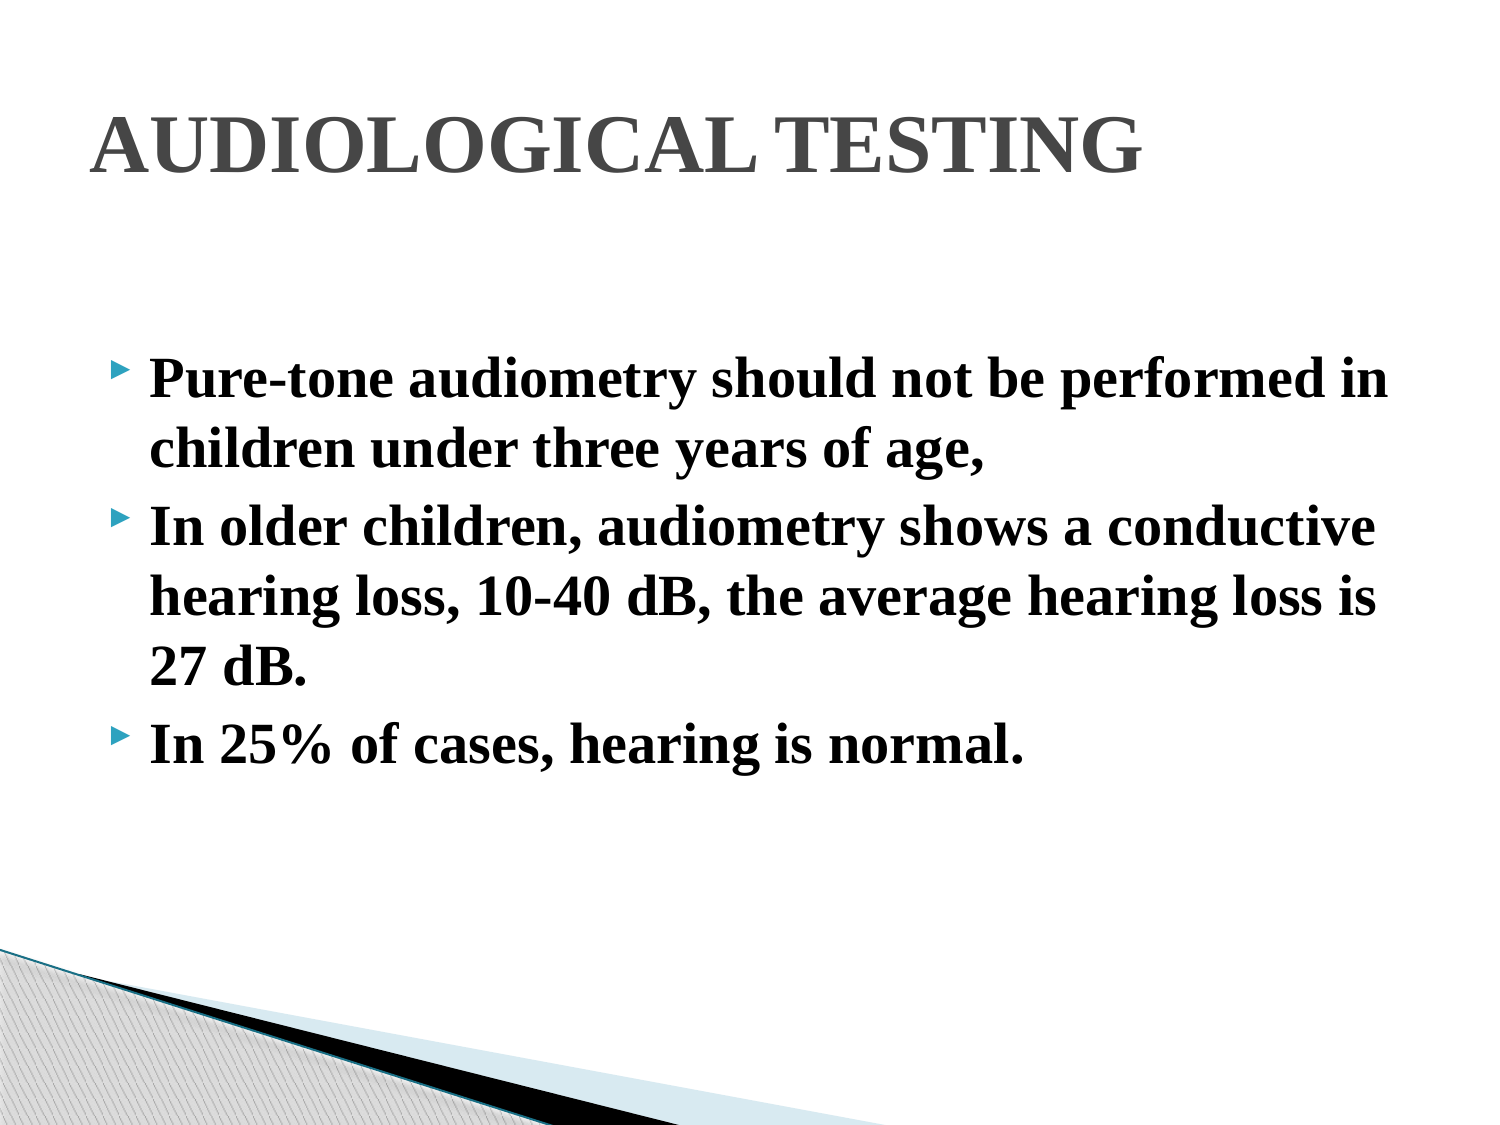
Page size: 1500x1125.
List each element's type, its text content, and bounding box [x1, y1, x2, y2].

list Pure-tone audiometry should not be performed in children under three years of age, In older children, audiometry shows a conductive hearing loss, 10-40 dB, the average hearing loss is 27 dB. In 25% of cases, hearing is normal. [75, 243, 1425, 986]
title AUDIOLOGICAL TESTING [75, 45, 1425, 233]
